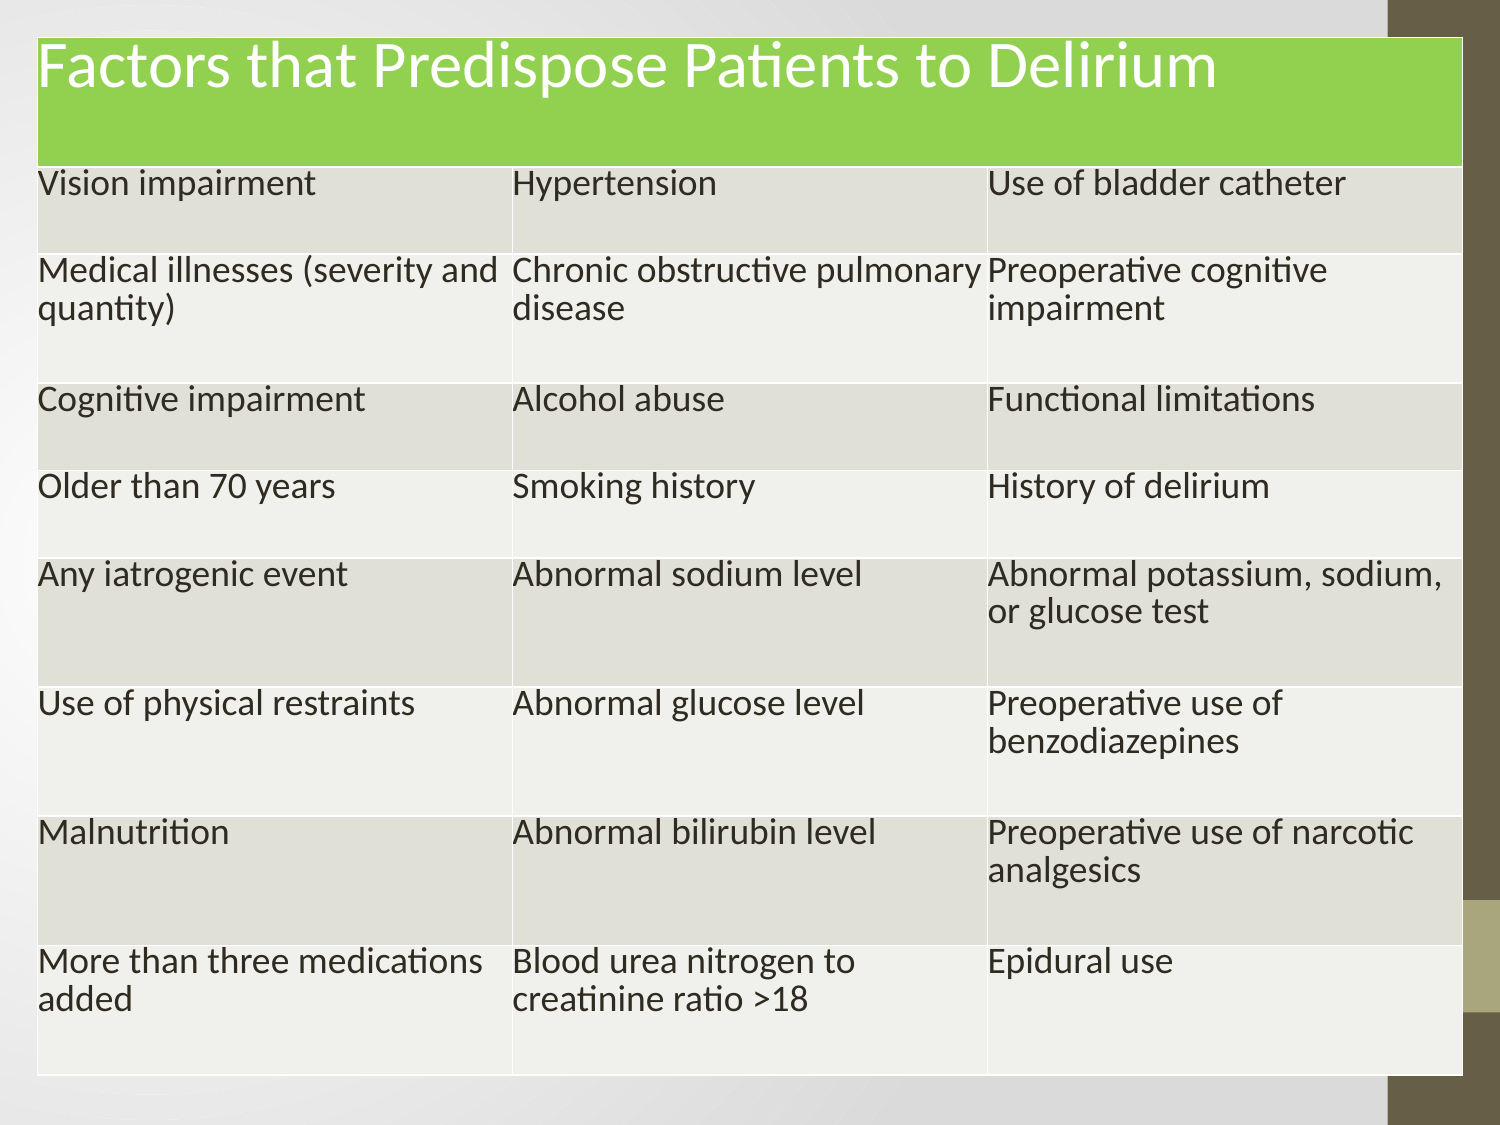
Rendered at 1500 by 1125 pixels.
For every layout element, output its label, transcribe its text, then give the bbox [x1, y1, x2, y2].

table_cell Abnormal sodium level [513, 559, 987, 686]
table_cell Abnormal glucose level [513, 688, 987, 815]
table_cell Epidural use [988, 946, 1462, 1074]
table_cell More than three medications added [38, 946, 512, 1074]
table_cell Medical illnesses (severity and quantity) [38, 255, 512, 382]
table_cell History of delirium [988, 471, 1462, 557]
table_cell Preoperative use of benzodiazepines [988, 688, 1462, 815]
table_header Factors that Predispose Patients to Delirium [38, 38, 1462, 166]
table_cell Cognitive impairment [38, 384, 512, 470]
table_cell Hypertension [513, 168, 987, 253]
table_cell Abnormal bilirubin level [513, 817, 987, 945]
table_cell Abnormal potassium, sodium, or glucose test [988, 559, 1462, 686]
table_cell Preoperative cognitive impairment [988, 255, 1462, 382]
table_cell Blood urea nitrogen to creatinine ratio >18 [513, 946, 987, 1074]
table_cell Any iatrogenic event [38, 559, 512, 686]
table_cell Use of bladder catheter [988, 168, 1462, 253]
table_cell Smoking history [513, 471, 987, 557]
table_cell Alcohol abuse [513, 384, 987, 470]
table_cell Vision impairment [38, 168, 512, 253]
table_cell Chronic obstructive pulmonary disease [513, 255, 987, 382]
table_cell Functional limitations [988, 384, 1462, 470]
table_cell Use of physical restraints [38, 688, 512, 815]
table_cell Malnutrition [38, 817, 512, 945]
table_cell Older than 70 years [38, 471, 512, 557]
table_cell Preoperative use of narcotic analgesics [988, 817, 1462, 945]
